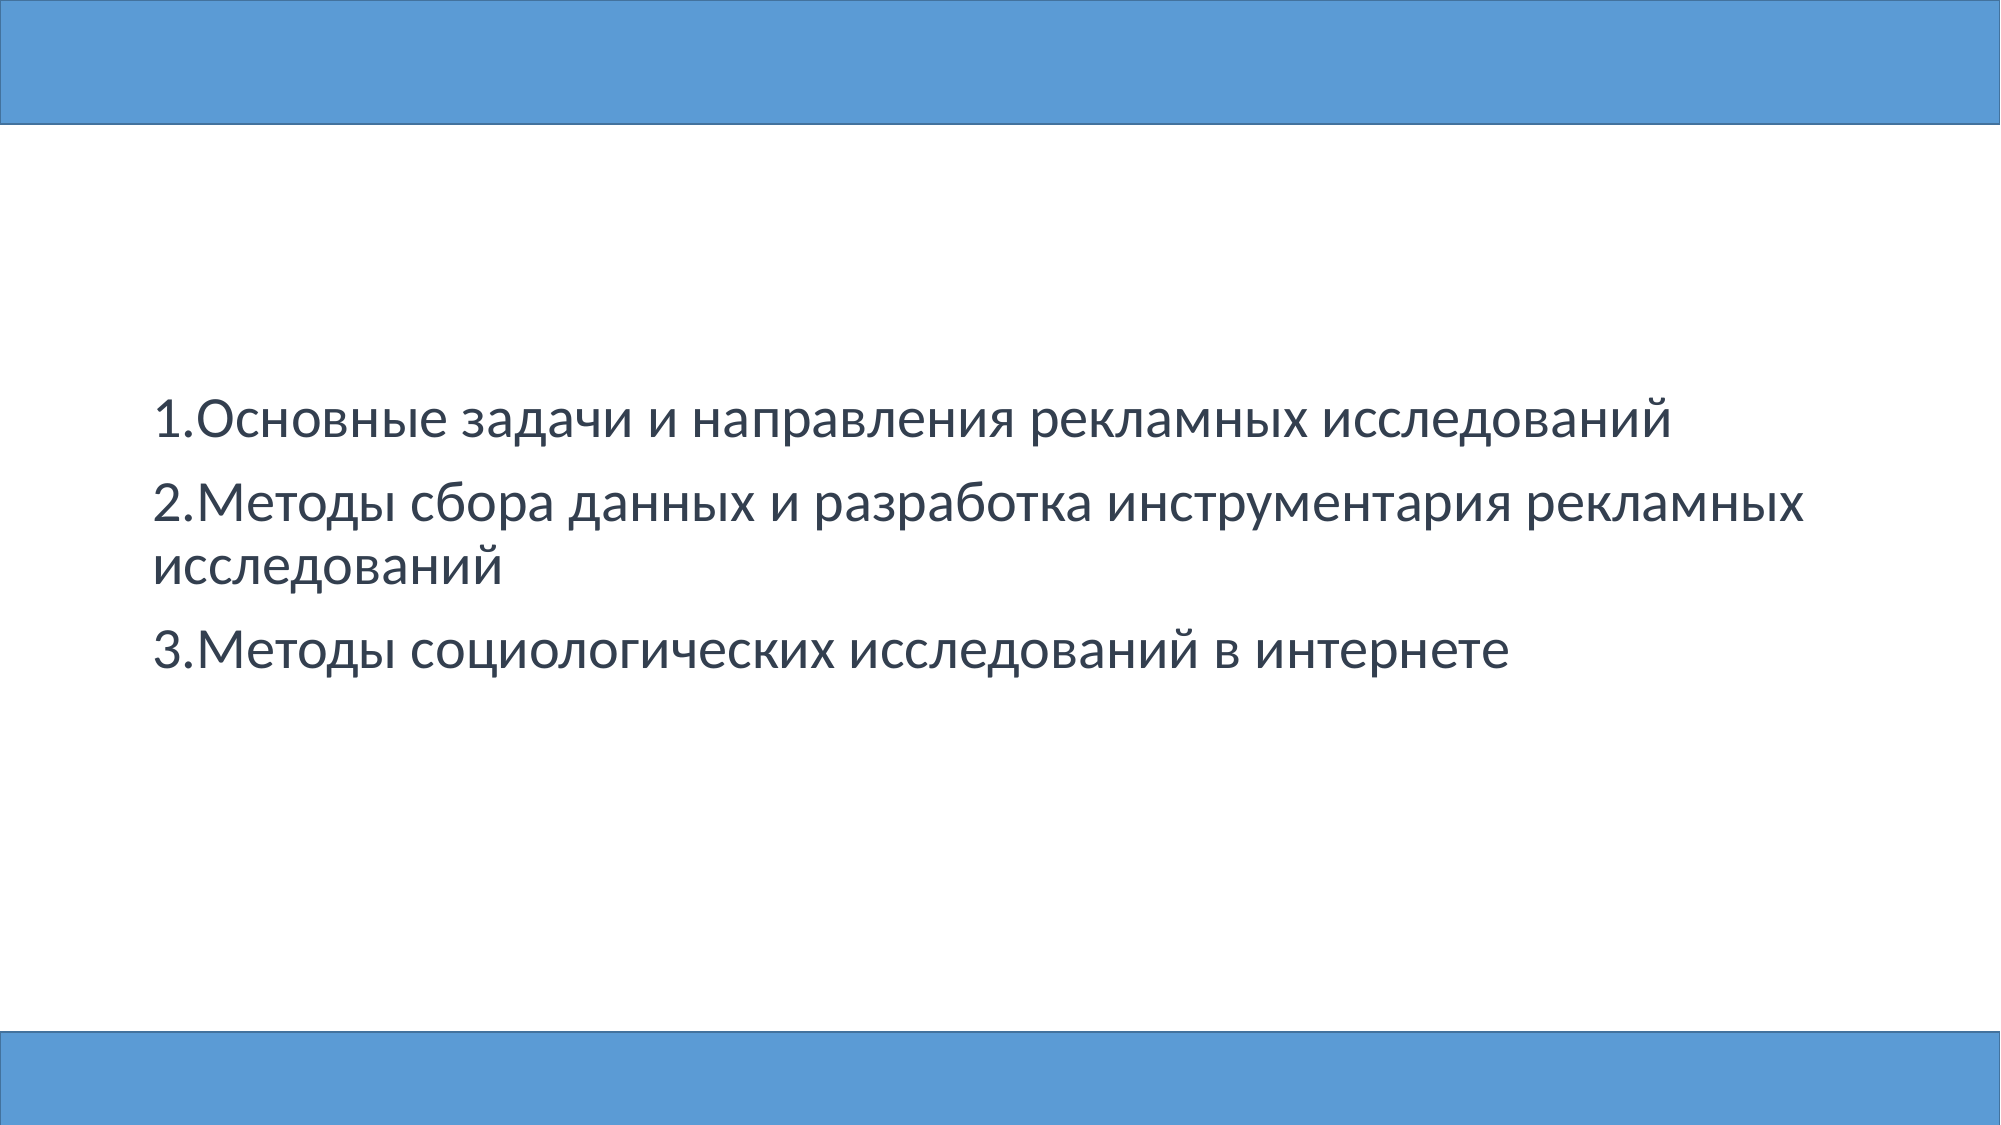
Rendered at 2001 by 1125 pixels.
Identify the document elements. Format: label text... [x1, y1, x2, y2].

text_box [0, 0, 2000, 125]
text_box [0, 1031, 2000, 1125]
list 1.Основные задачи и направления рекламных исследований 2.Методы сбора данных и разработка инструментария рекламных исследований 3.Методы социологических исследований в интернете [137, 379, 1863, 1031]
